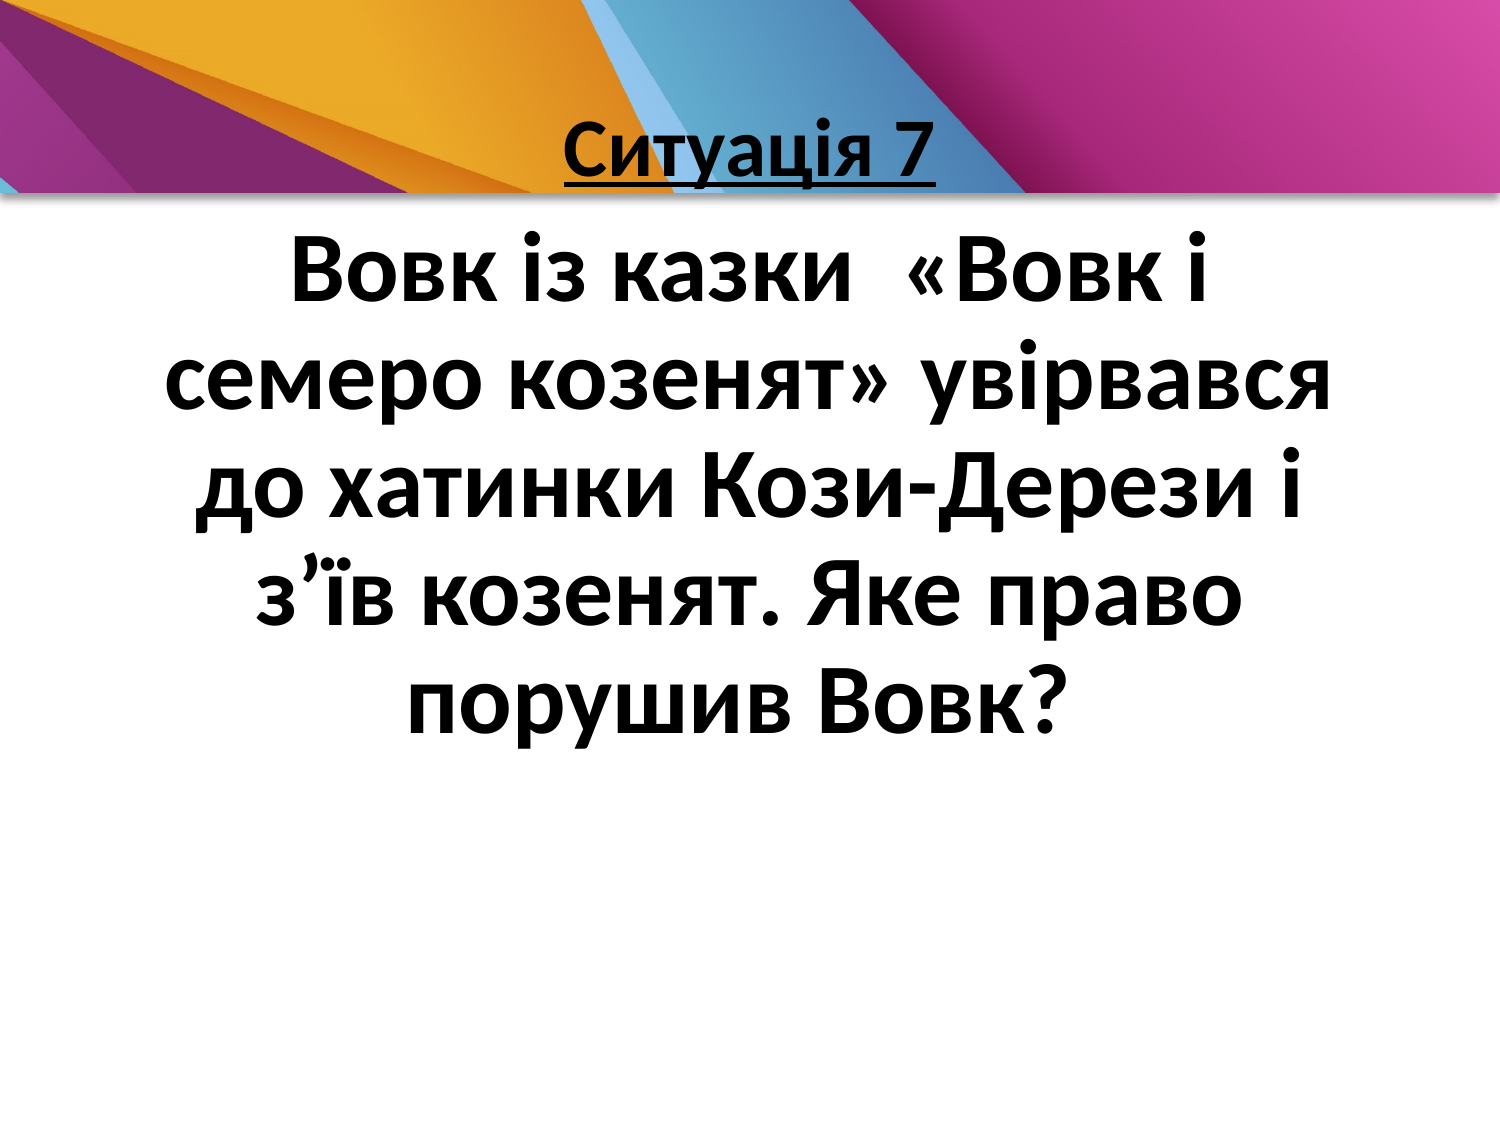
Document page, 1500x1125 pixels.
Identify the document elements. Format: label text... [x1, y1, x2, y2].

picture [0, 0, 1500, 193]
list Ситуація 7 Вовк із казки «Вовк і семеро козенят» увірвався до хатинки Кози-Дерези і з’їв козенят. Яке право порушив Вовк? [103, 97, 1397, 1014]
